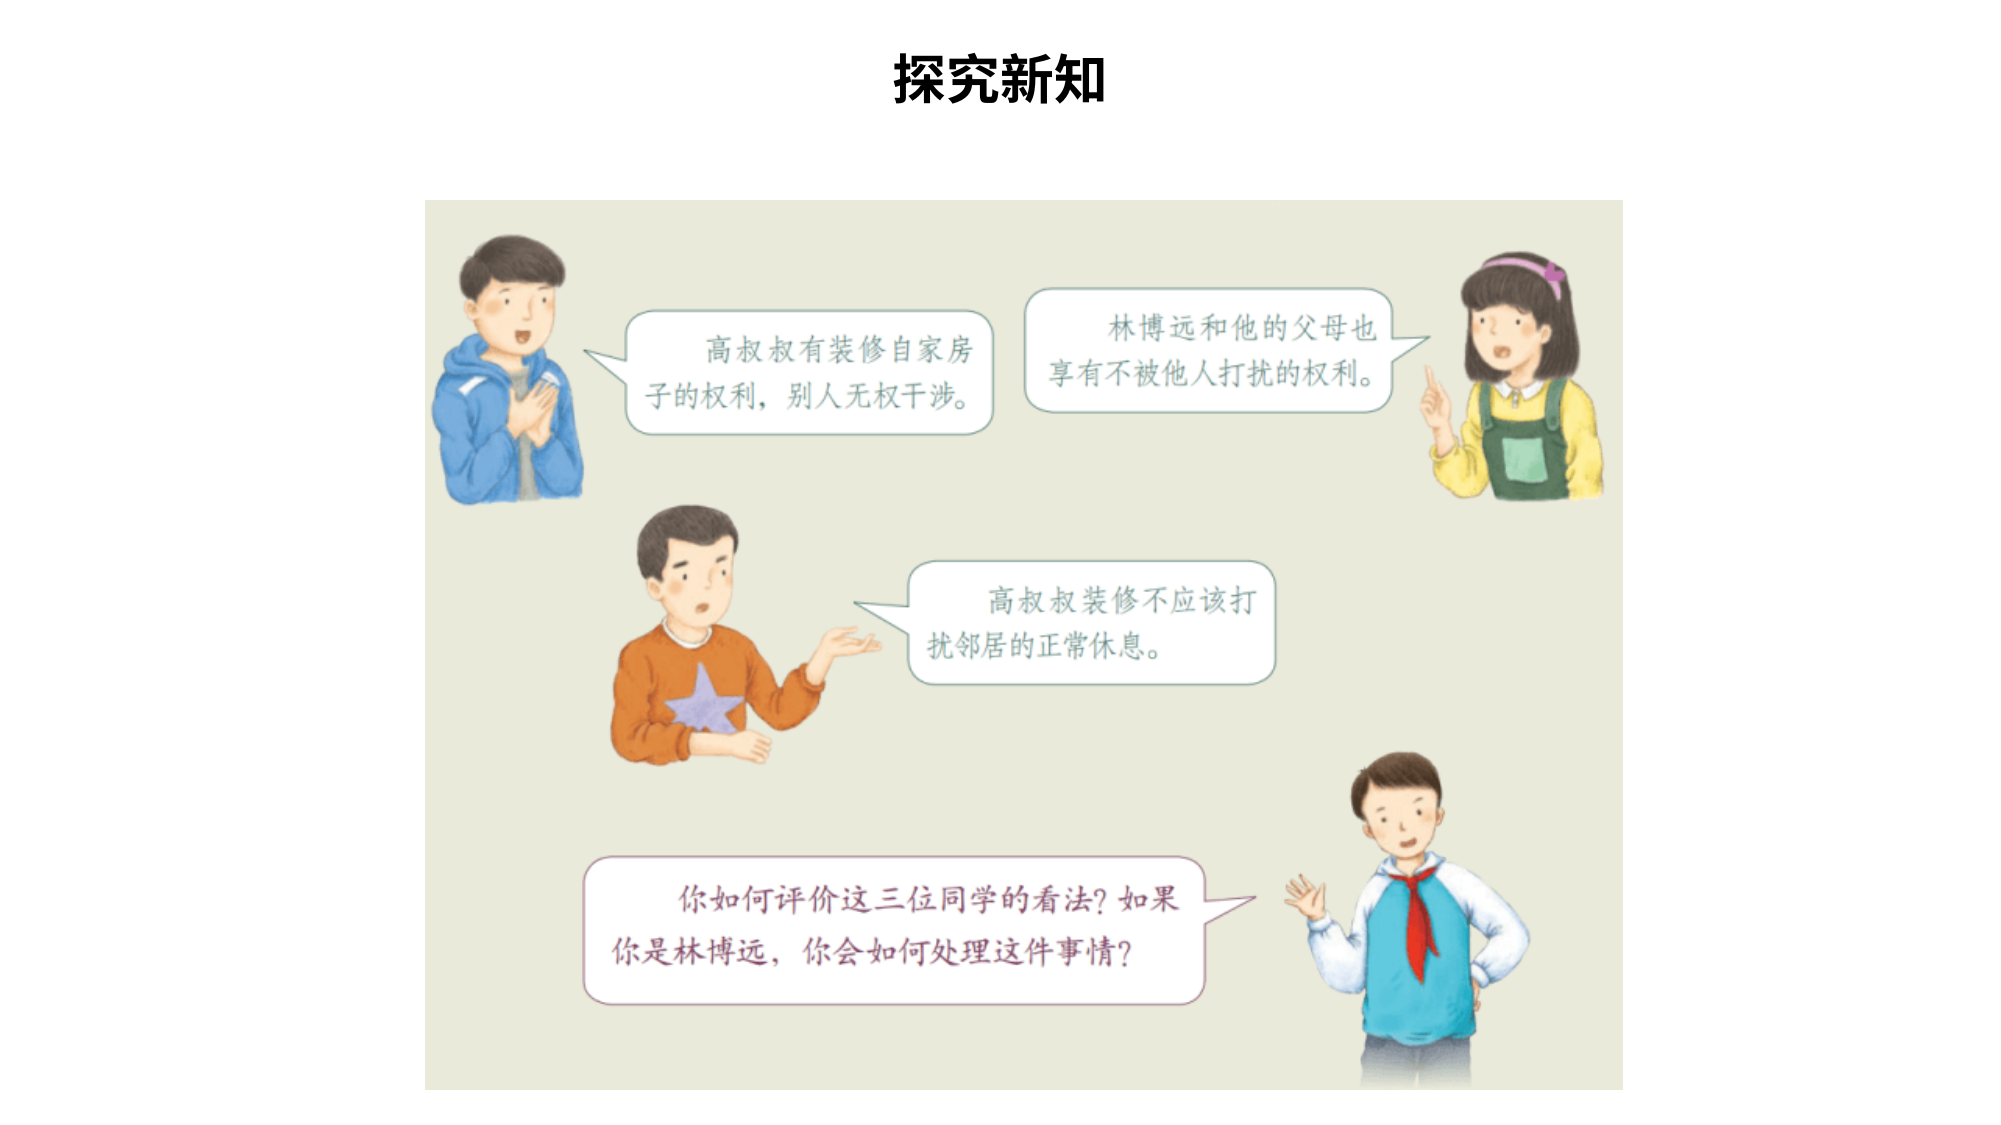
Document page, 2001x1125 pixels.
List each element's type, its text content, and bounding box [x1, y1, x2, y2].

title 探究新知 [193, 38, 1808, 119]
picture [424, 200, 1624, 1091]
